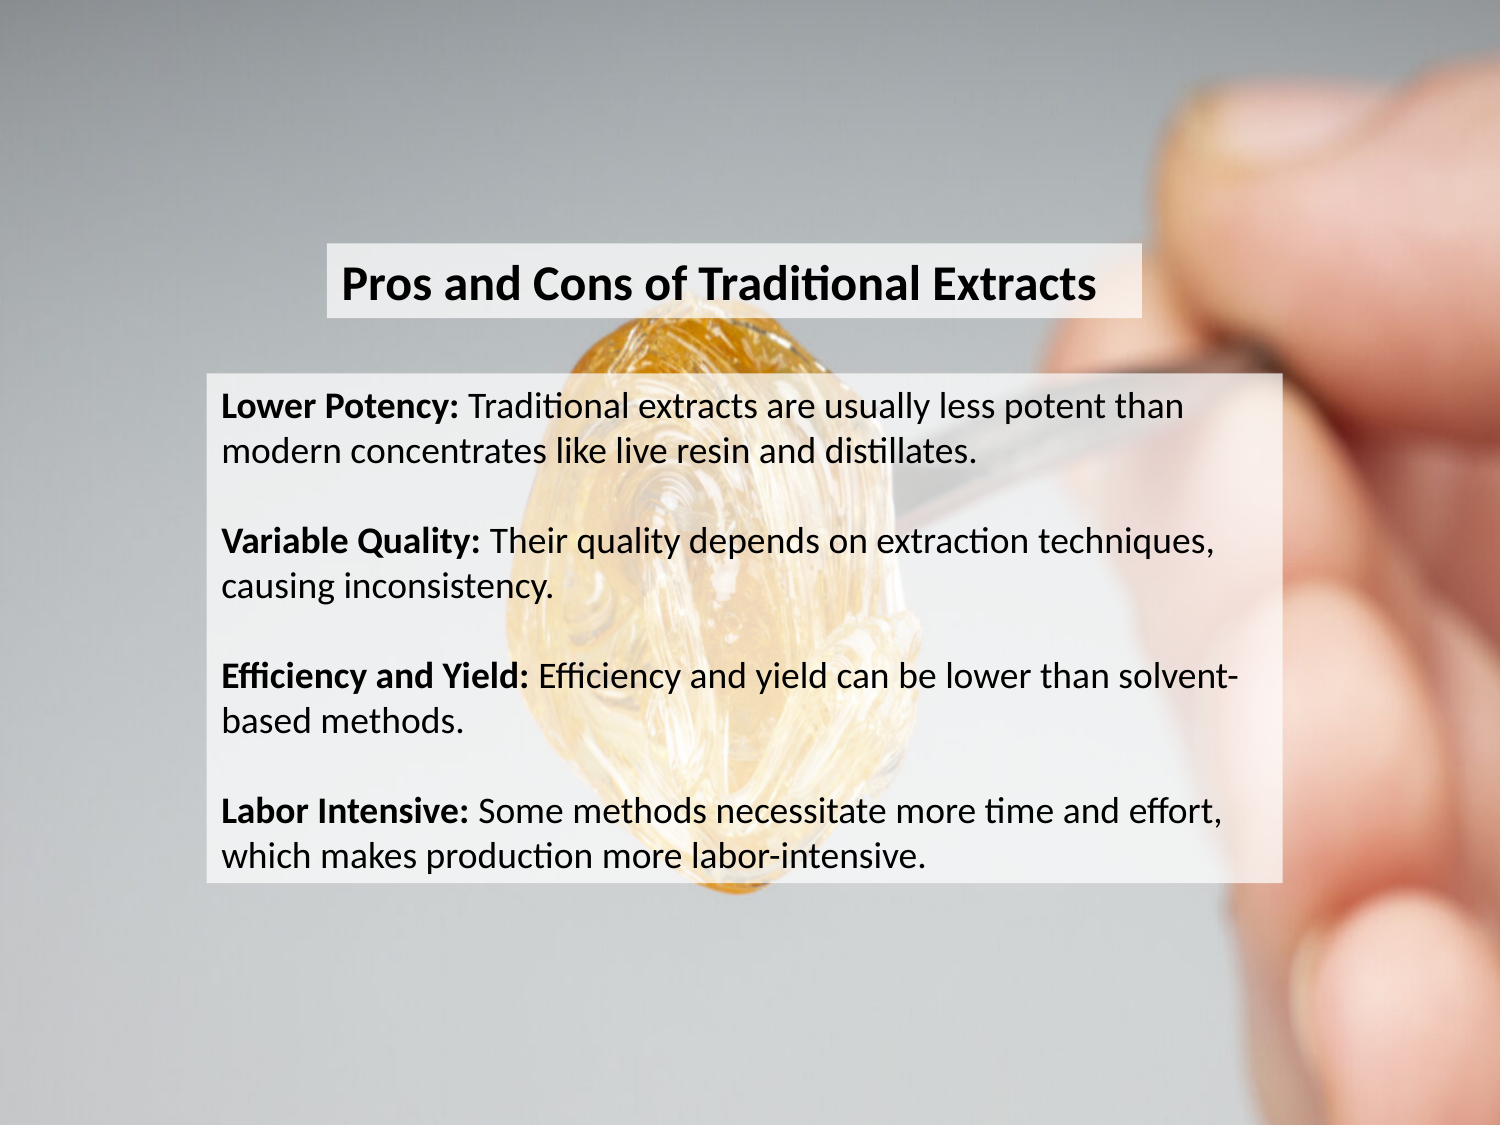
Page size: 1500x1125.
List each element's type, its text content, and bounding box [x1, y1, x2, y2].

text_box Lower Potency: Traditional extracts are usually less potent than modern concentrates like live resin and distillates. Variable Quality: Their quality depends on extraction techniques, causing inconsistency. Efficiency and Yield: Efficiency and yield can be lower than solvent-based methods. Labor Intensive: Some methods necessitate more time and effort, which makes production more labor-intensive. [206, 373, 1283, 884]
text_box Pros and Cons of Traditional Extracts [326, 243, 1142, 319]
picture [0, 0, 1500, 1125]
